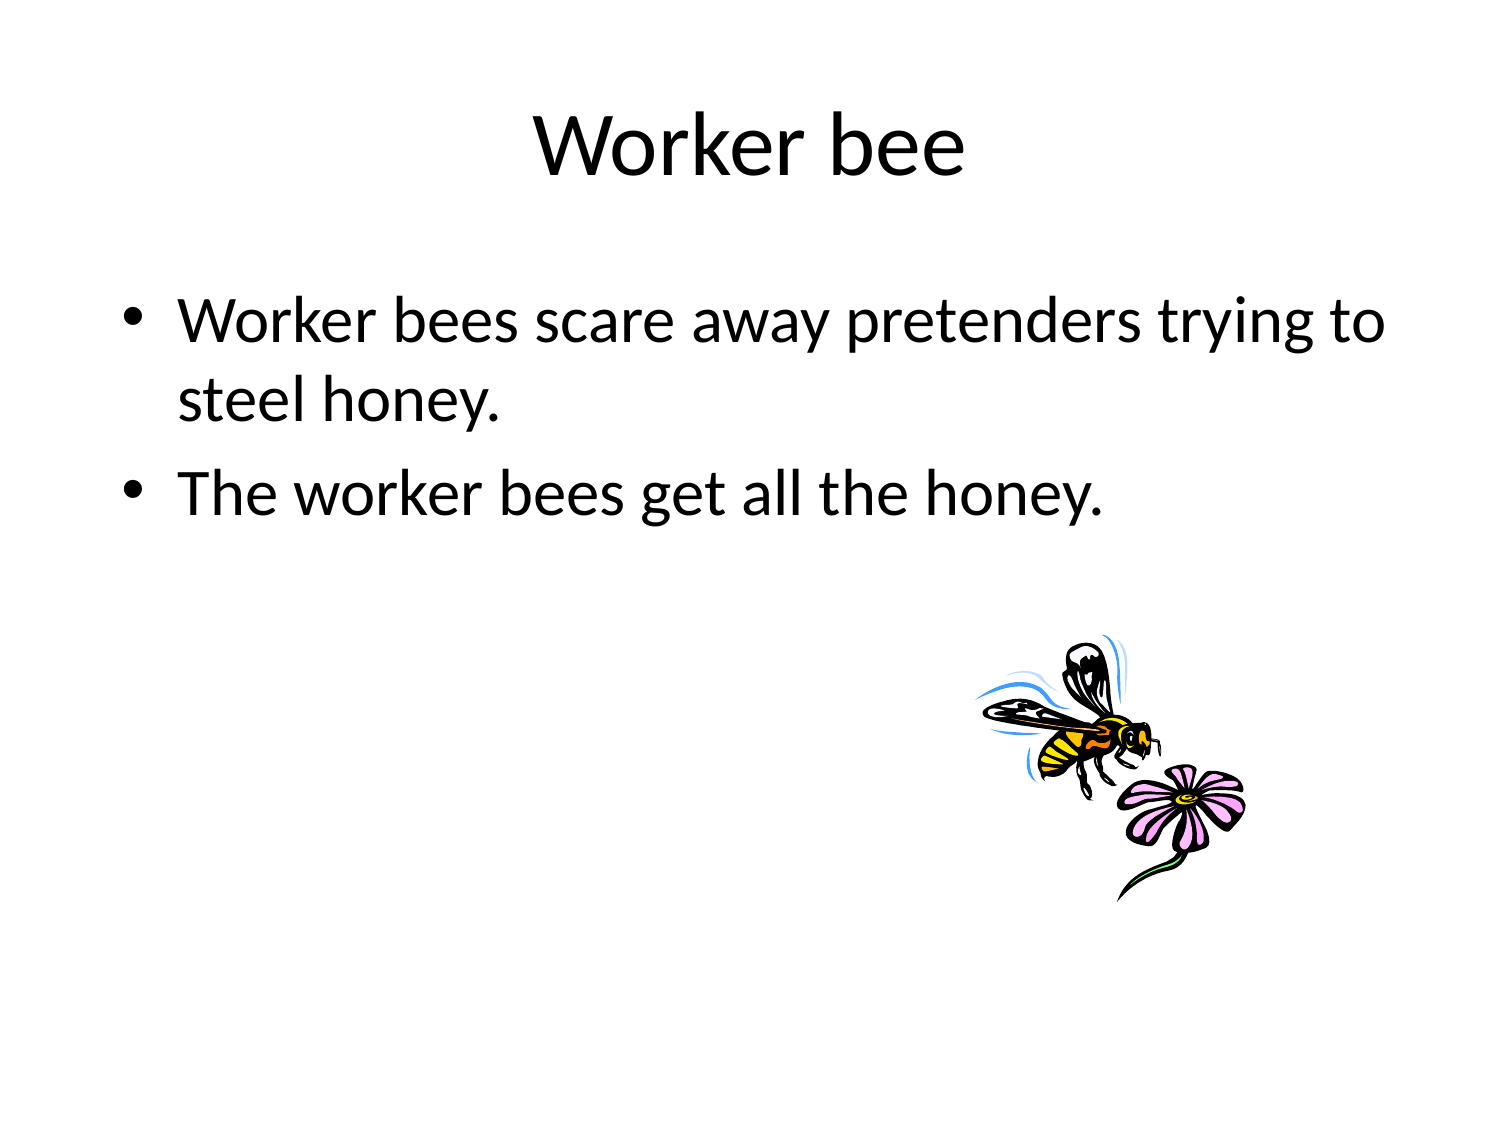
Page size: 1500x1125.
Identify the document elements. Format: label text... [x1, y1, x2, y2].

title Worker bee [75, 45, 1425, 233]
list Worker bees scare away pretenders trying to steel honey. The worker bees get all the honey. [106, 267, 1437, 947]
picture [974, 632, 1251, 903]
